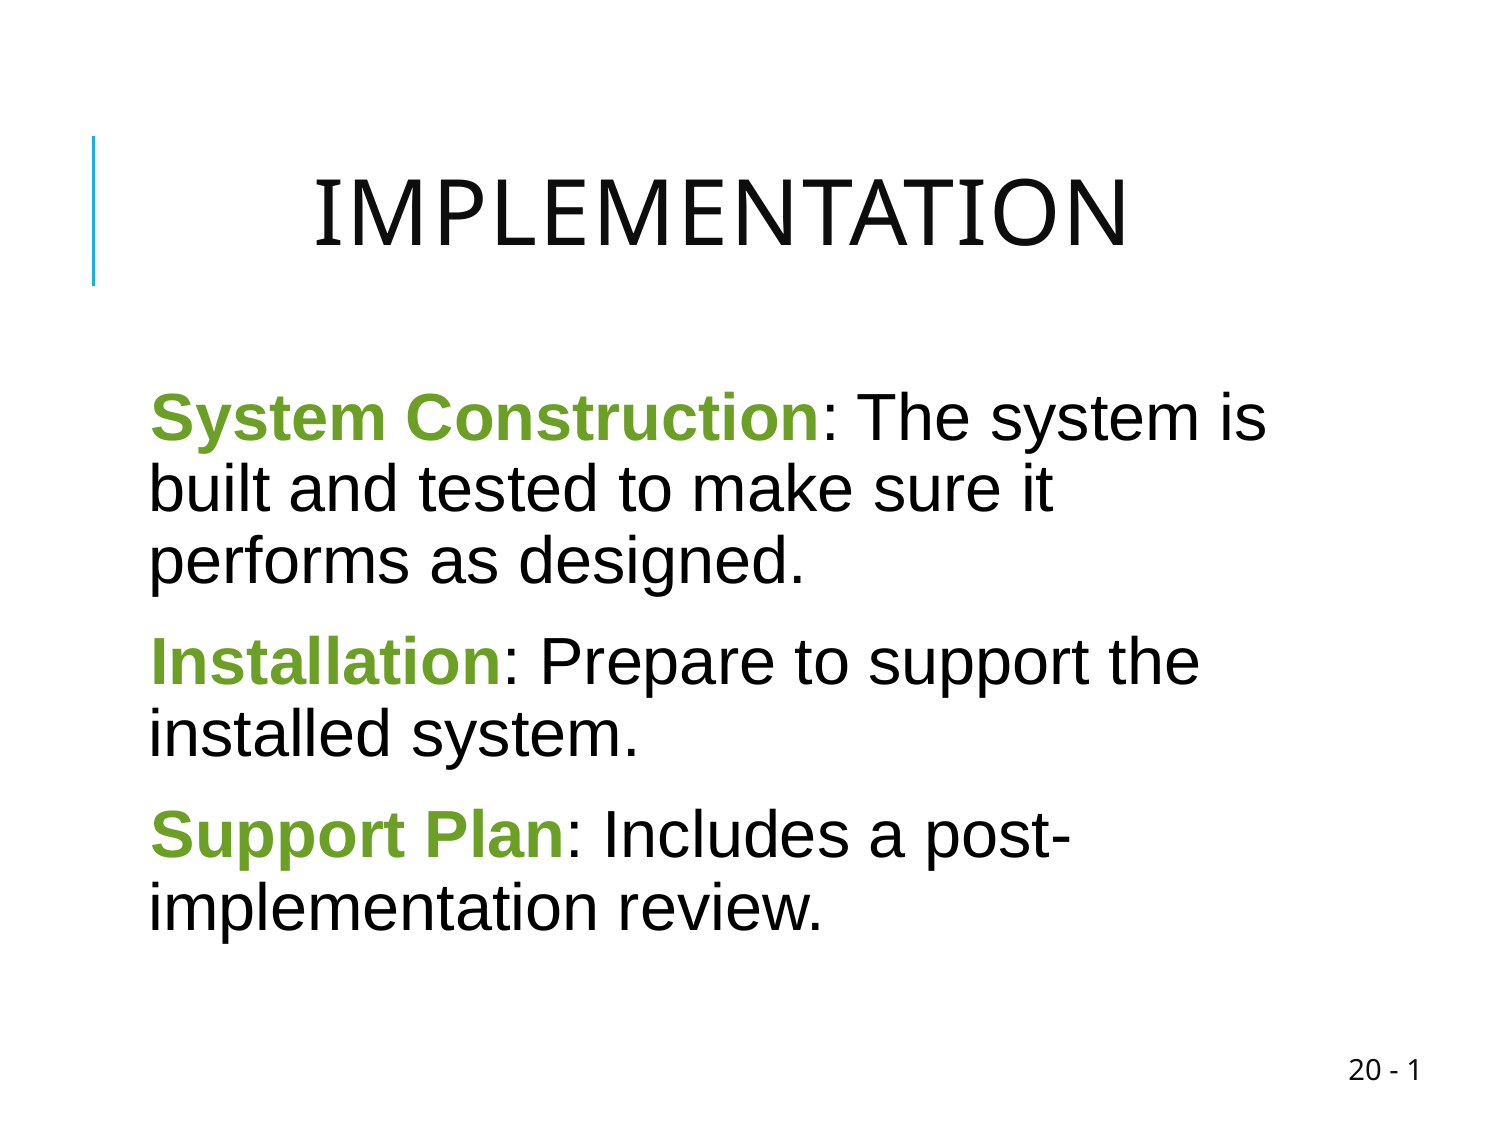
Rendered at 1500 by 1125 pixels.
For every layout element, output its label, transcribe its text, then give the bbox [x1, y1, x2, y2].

list System Construction: The system is built and tested to make sure it performs as designed. Installation: Prepare to support the installed system. Support Plan: Includes a post-implementation review. [126, 375, 1322, 1035]
title Implementation [126, 96, 1322, 342]
slide_number 1 - 20 [1333, 1061, 1454, 1107]
